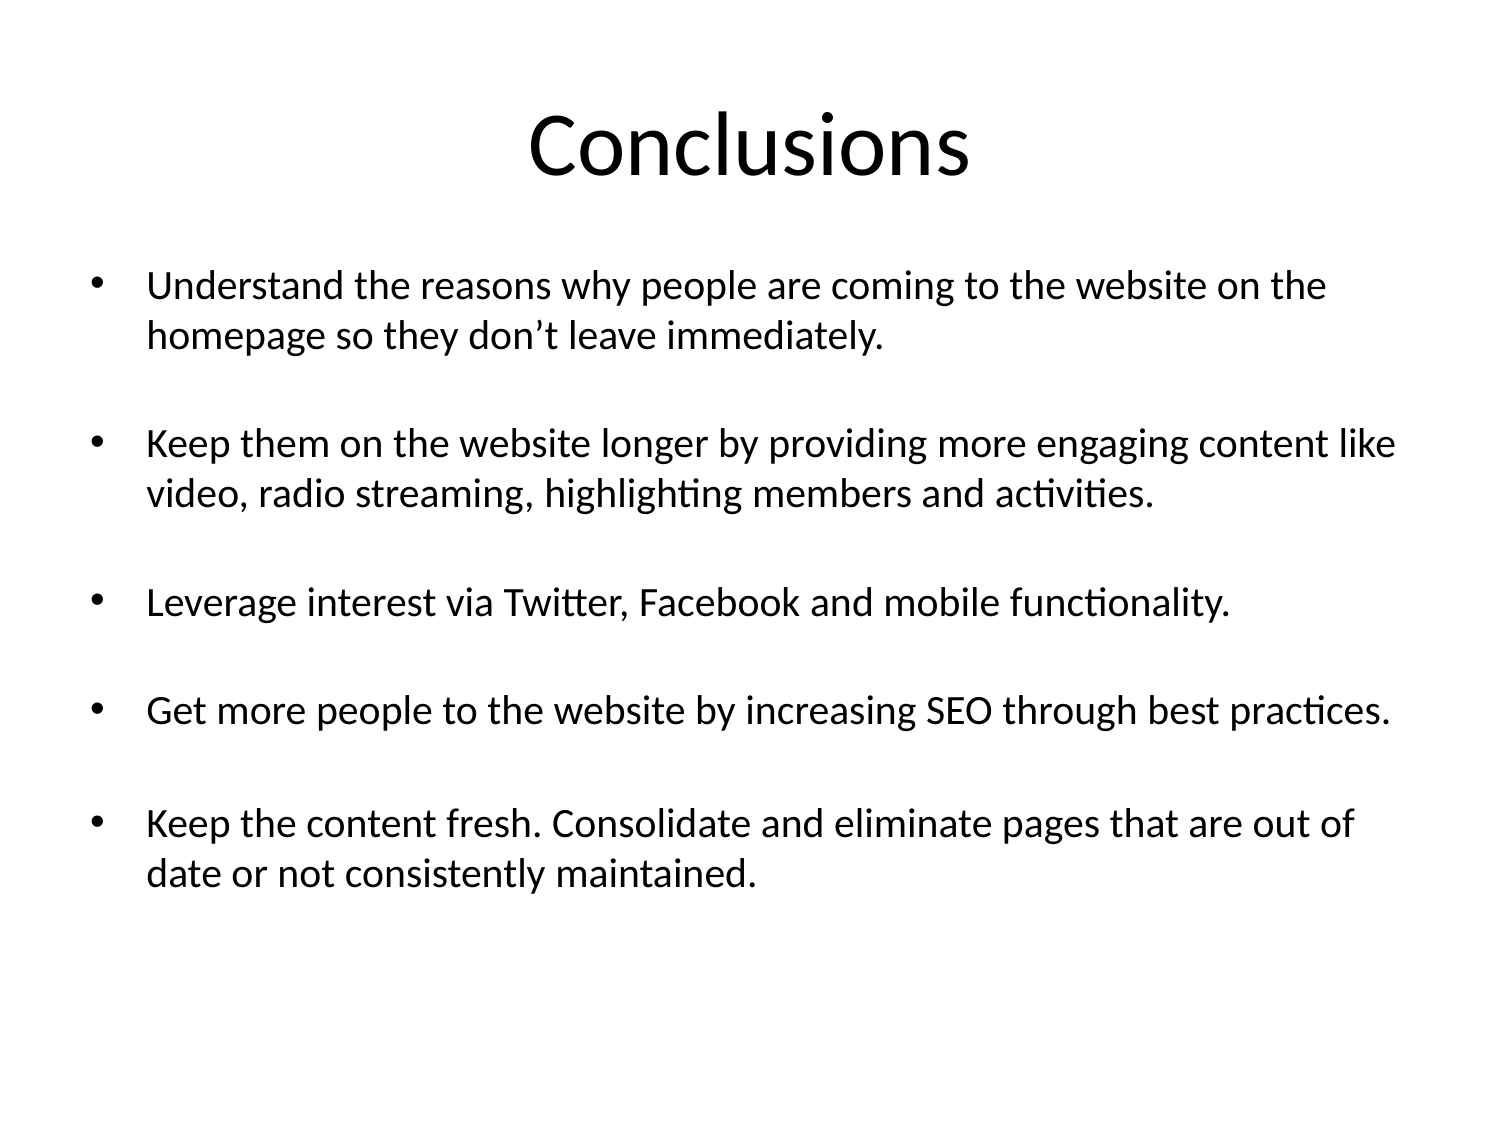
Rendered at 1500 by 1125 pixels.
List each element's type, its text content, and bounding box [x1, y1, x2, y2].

list Understand the reasons why people are coming to the website on the homepage so they don’t leave immediately. Keep them on the website longer by providing more engaging content like video, radio streaming, highlighting members and activities. Leverage interest via Twitter, Facebook and mobile functionality. Get more people to the website by increasing SEO through best practices. Keep the content fresh. Consolidate and eliminate pages that are out of date or not consistently maintained. [75, 249, 1425, 993]
title Conclusions [75, 45, 1425, 233]
